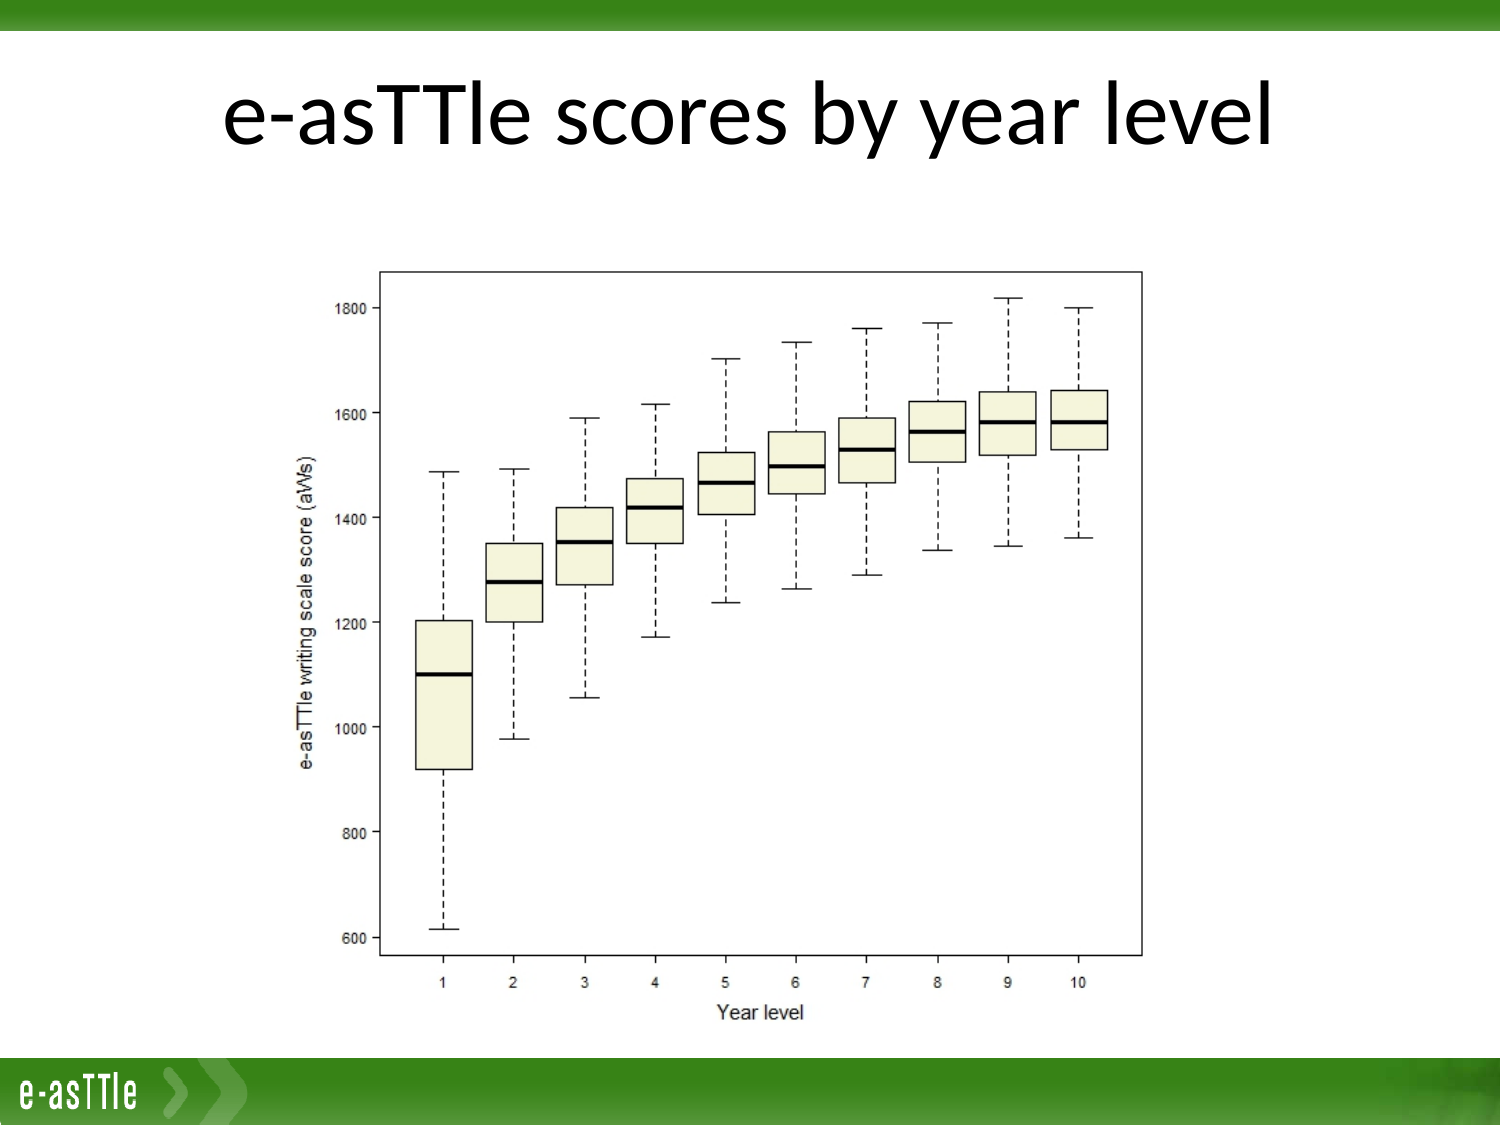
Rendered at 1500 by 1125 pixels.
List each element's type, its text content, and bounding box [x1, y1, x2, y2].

picture [0, 1058, 1500, 1125]
picture [289, 266, 1151, 1029]
picture [0, 0, 1500, 31]
text_box e-asTTle scores by year level [74, 45, 1425, 233]
